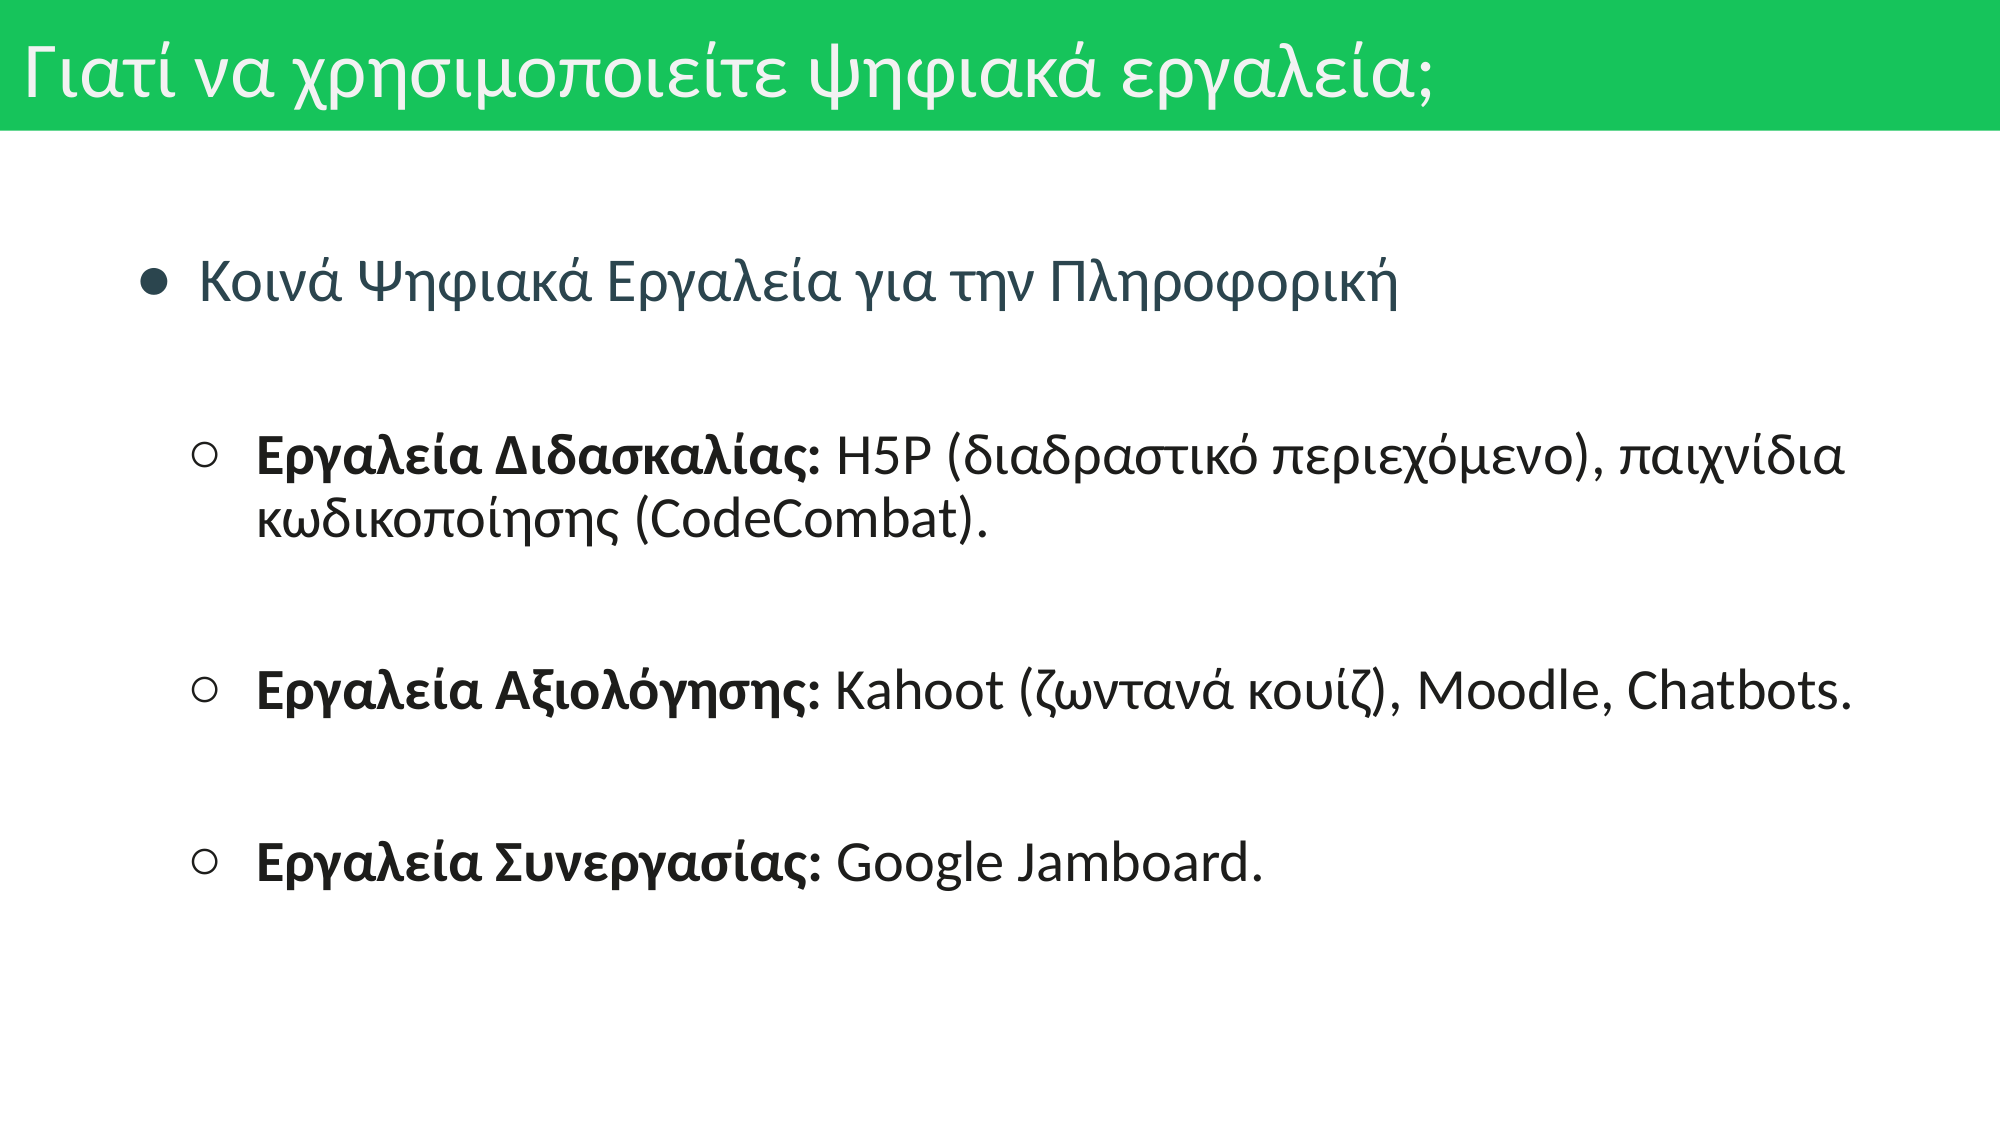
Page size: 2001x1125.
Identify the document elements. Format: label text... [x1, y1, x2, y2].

list Κοινά Ψηφιακά Εργαλεία για την Πληροφορική Εργαλεία Διδασκαλίας: H5P (διαδραστικό περιεχόμενο), παιχνίδια κωδικοποίησης (CodeCombat). Εργαλεία Αξιολόγησης: Kahoot (ζωντανά κουίζ), Moodle, Chatbots. Εργαλεία Συνεργασίας: Google Jamboard. [16, 144, 1976, 1108]
title Γιατί να χρησιμοποιείτε ψηφιακά εργαλεία; [16, 13, 1976, 131]
